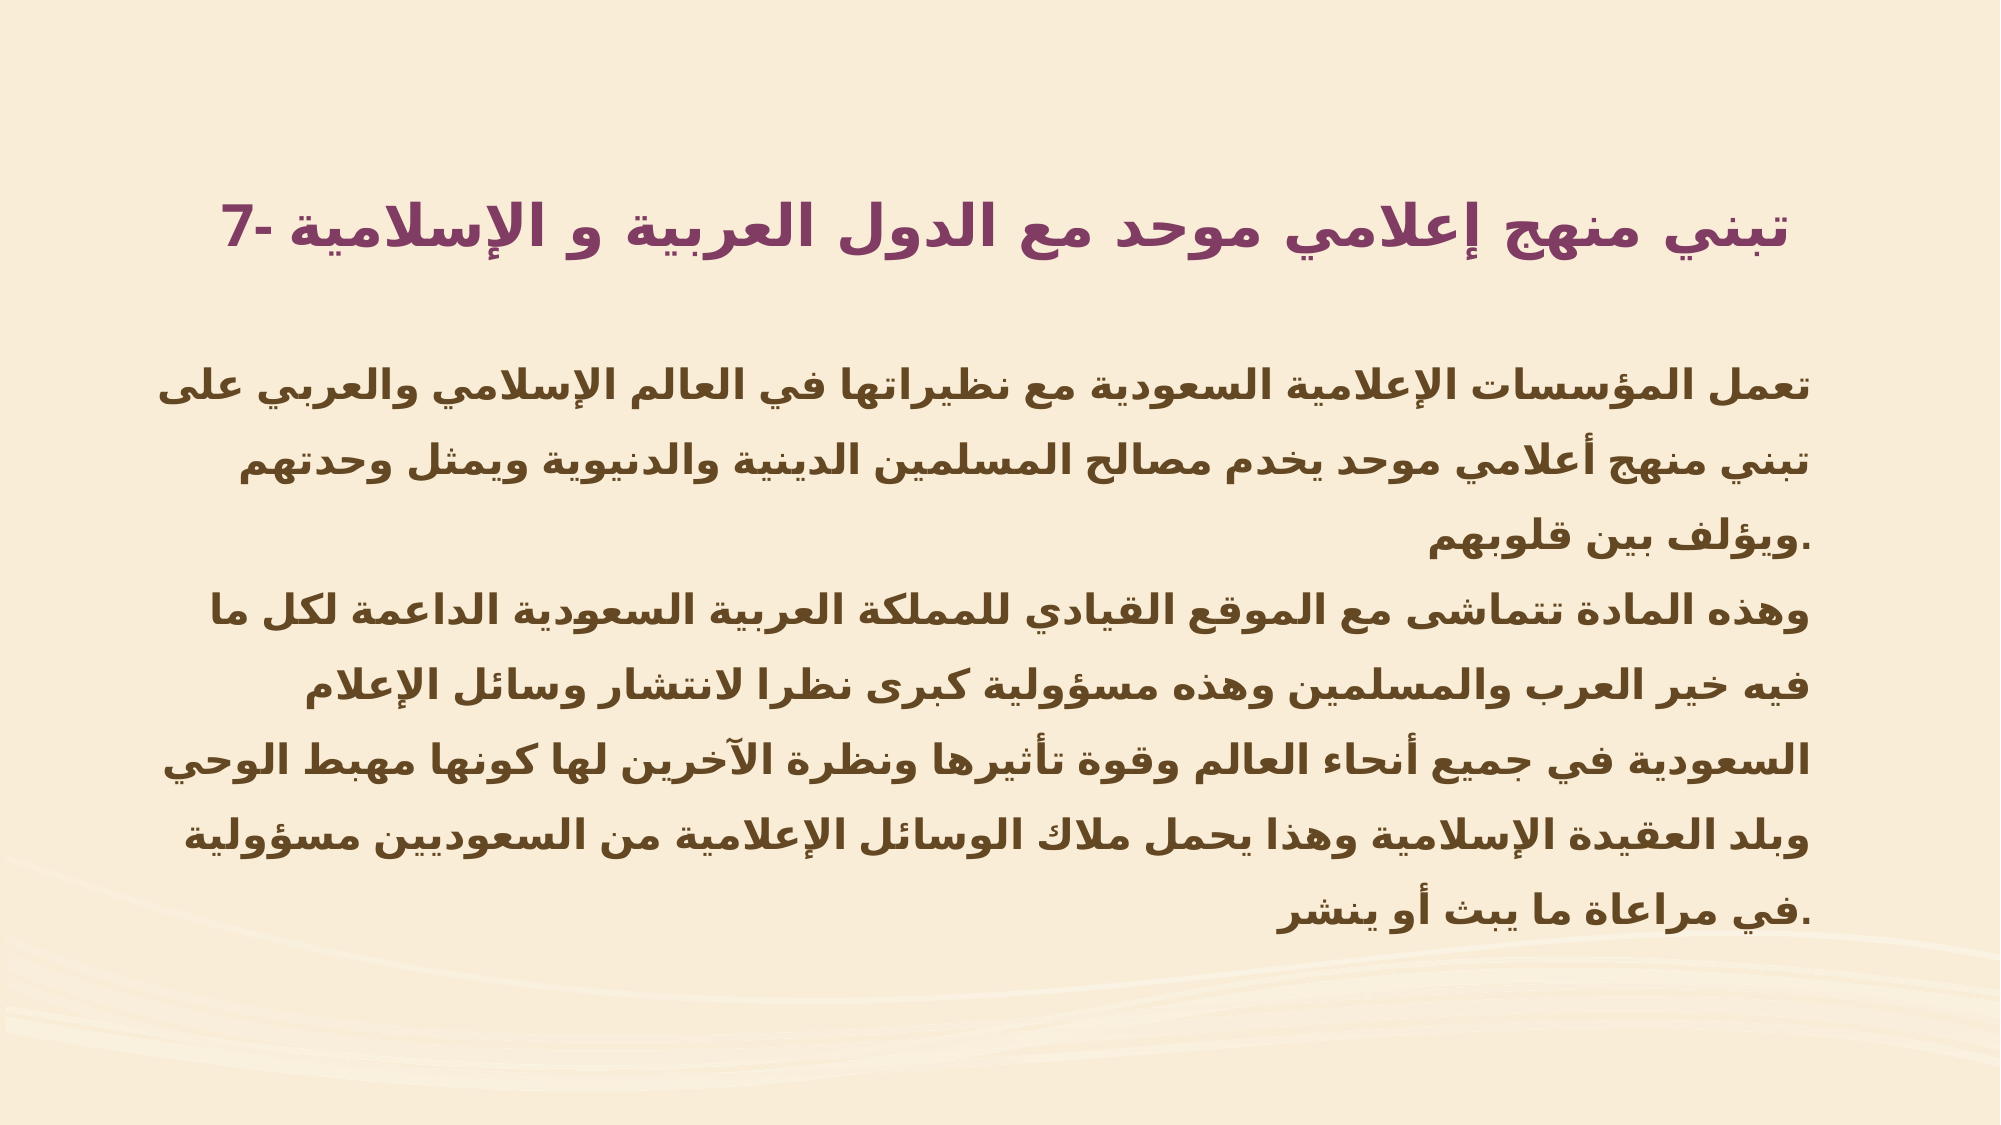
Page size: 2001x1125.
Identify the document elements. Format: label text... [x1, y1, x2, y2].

text_box 7- تبني منهج إعلامي موحد مع الدول العربية و الإسلامية تعمل المؤسسات الإعلامية السعودية مع نظيراتها في العالم الإسلامي والعربي على تبني منهج أعلامي موحد يخدم مصالح المسلمين الدينية والدنيوية ويمثل وحدتهم ويؤلف بين قلوبهم. وهذه المادة تتماشى مع الموقع القيادي للمملكة العربية السعودية الداعمة لكل ما فيه خير العرب والمسلمين وهذه مسؤولية كبرى نظرا لانتشار وسائل الإعلام السعودية في جميع أنحاء العالم وقوة تأثيرها ونظرة الآخرين لها كونها مهبط الوحي وبلد العقيدة الإسلامية وهذا يحمل ملاك الوسائل الإعلامية من السعوديين مسؤولية في مراعاة ما يبث أو ينشر. [121, 145, 1827, 941]
